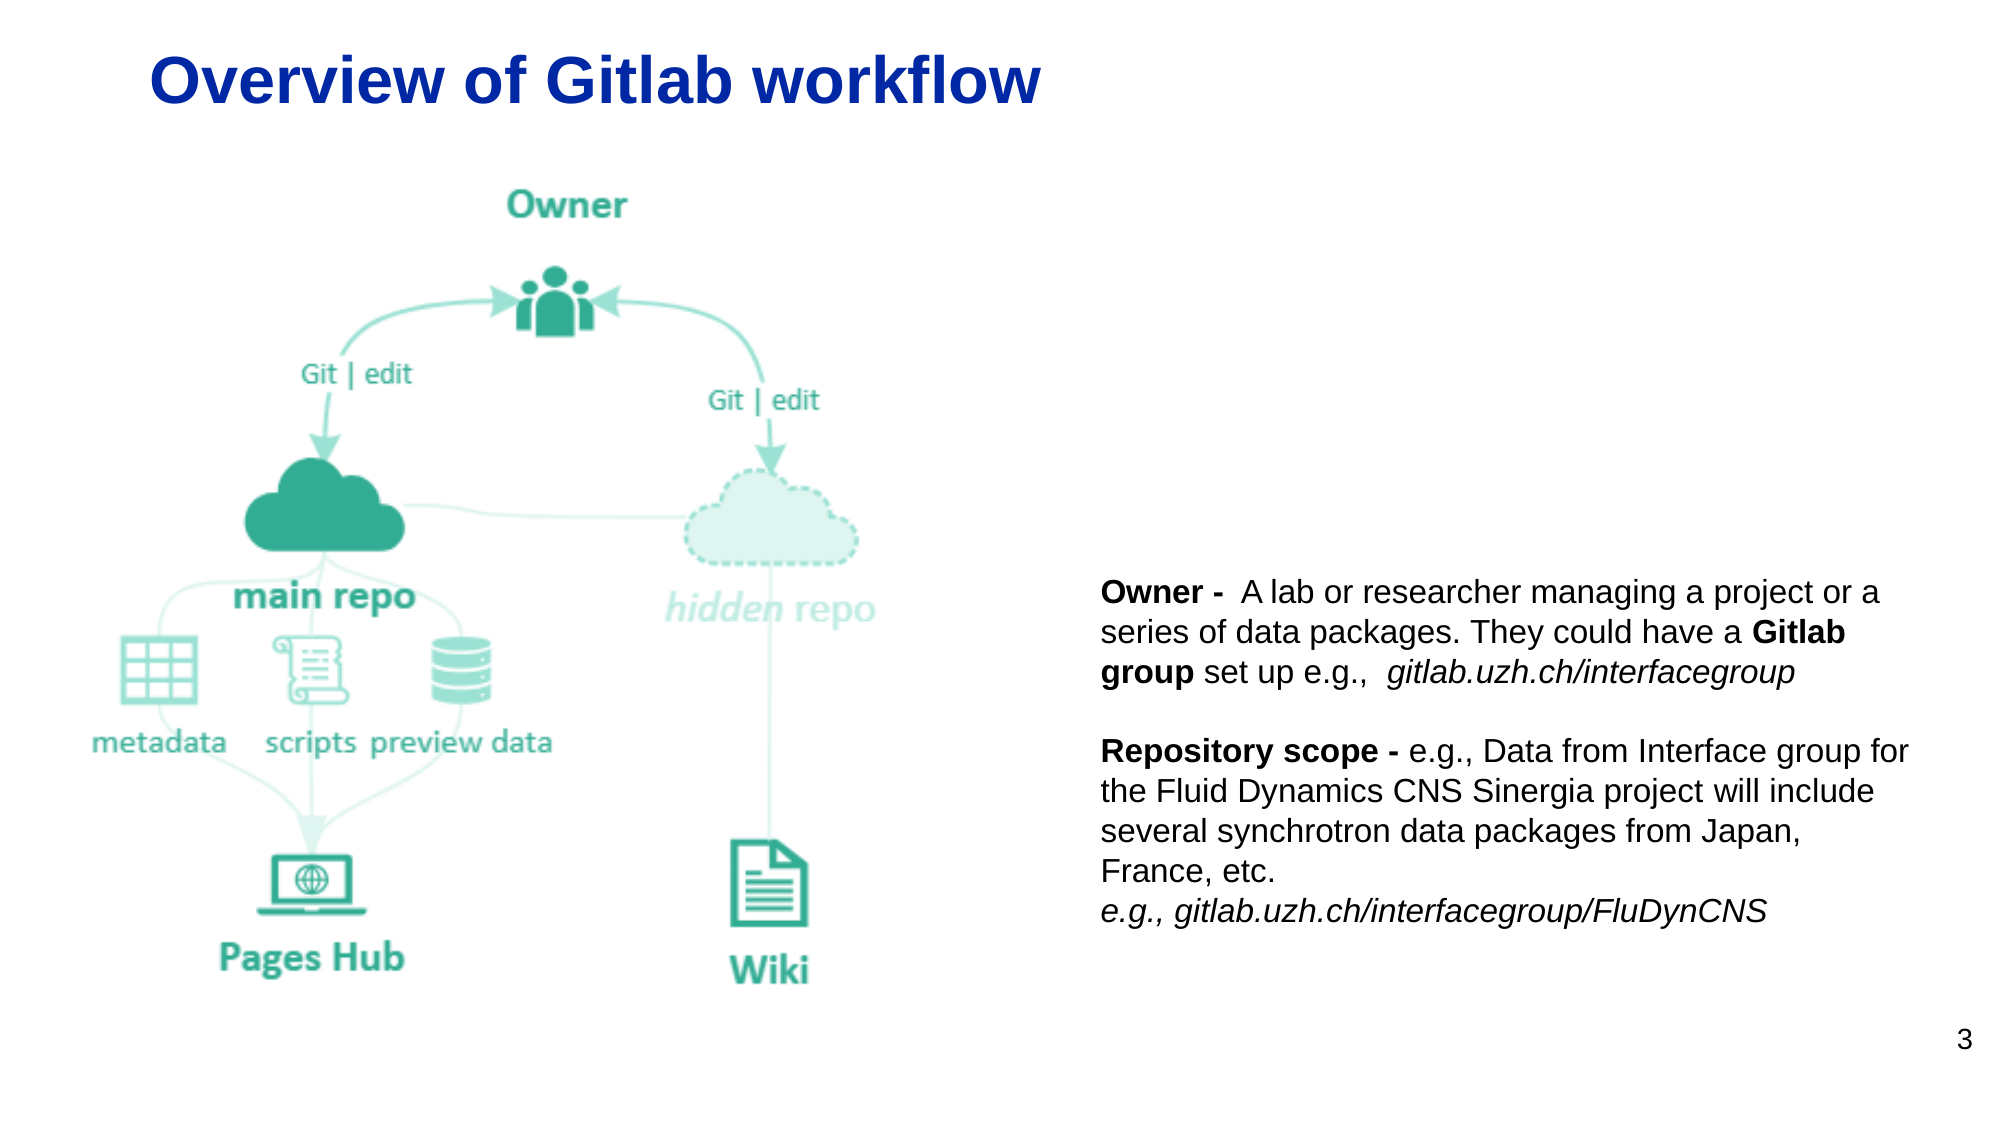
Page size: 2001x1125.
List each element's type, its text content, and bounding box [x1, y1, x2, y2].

title Overview of Gitlab workflow [149, 31, 1851, 132]
slide_number 3 [1853, 1019, 1974, 1106]
text_box Owner - A lab or researcher managing a project or a series of data packages. They could have a Gitlab group set up e.g., gitlab.uzh.ch/interfacegroup Repository scope - e.g., Data from Interface group for the Fluid Dynamics CNS Sinergia project will include several synchrotron data packages from Japan, France, etc. e.g., gitlab.uzh.ch/interfacegroup/FluDynCNS [1085, 562, 1930, 977]
picture [54, 131, 899, 1124]
